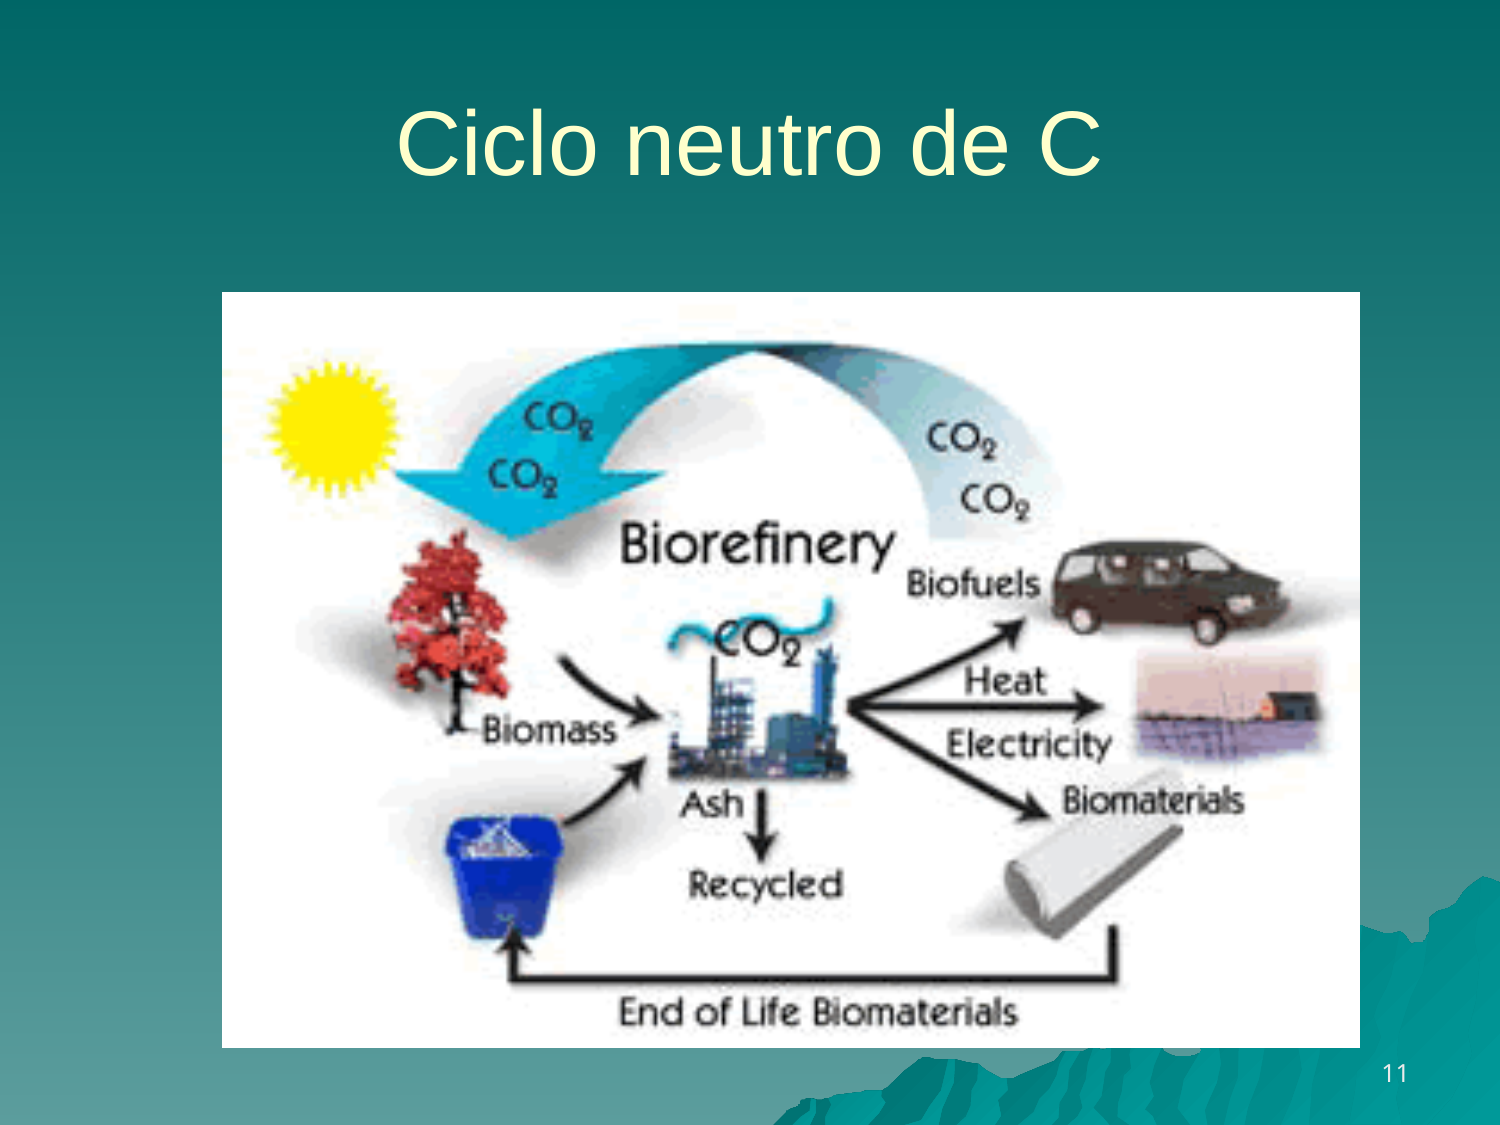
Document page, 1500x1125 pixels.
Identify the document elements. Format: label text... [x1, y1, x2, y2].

title Ciclo neutro de C [74, 45, 1426, 233]
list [222, 292, 1360, 1048]
slide_number 11 [1074, 1023, 1426, 1100]
